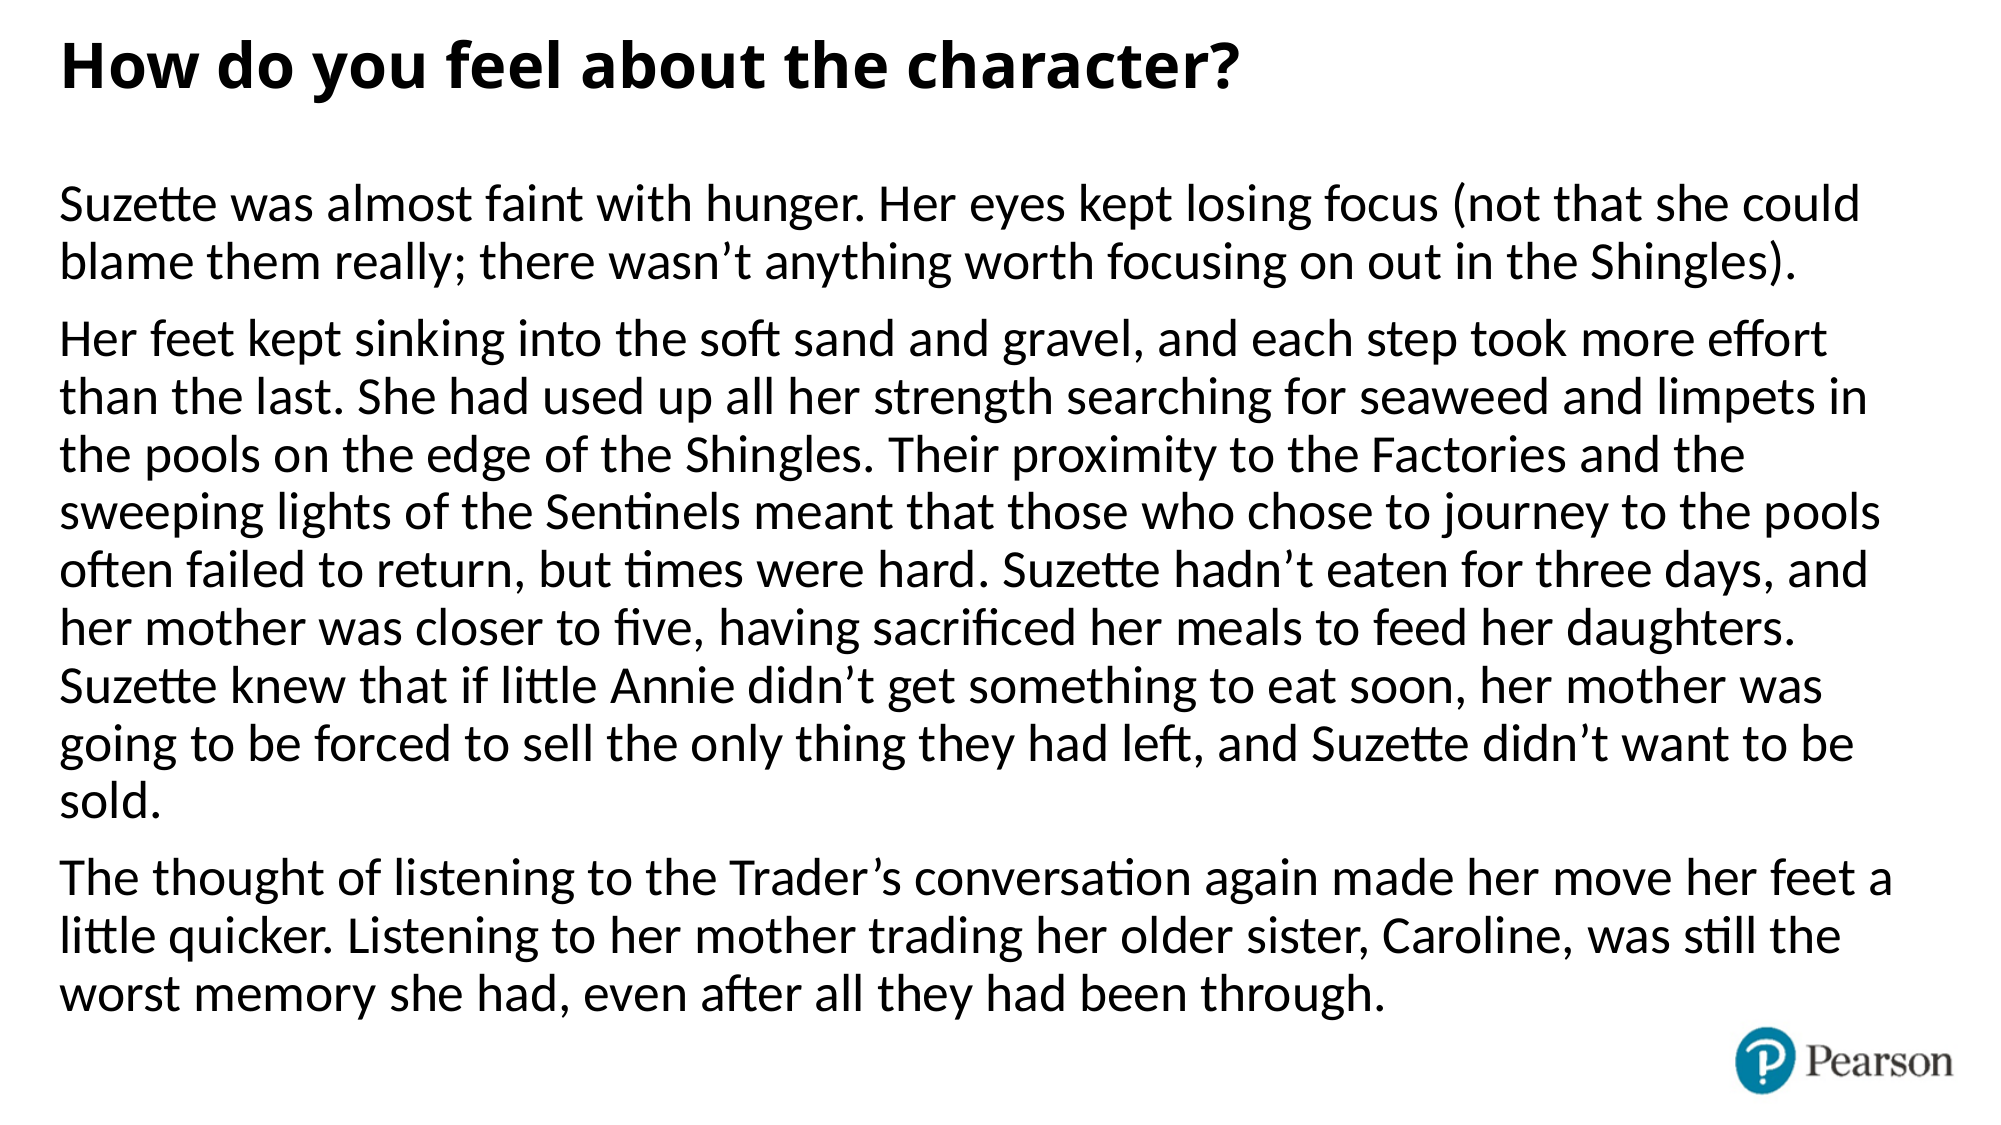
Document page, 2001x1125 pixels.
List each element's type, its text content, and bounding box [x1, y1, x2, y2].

picture [1725, 1012, 1964, 1105]
list Suzette was almost faint with hunger. Her eyes kept losing focus (not that she could blame them really; there wasn’t anything worth focusing on out in the Shingles). Her feet kept sinking into the soft sand and gravel, and each step took more effort than the last. She had used up all her strength searching for seaweed and limpets in the pools on the edge of the Shingles. Their proximity to the Factories and the sweeping lights of the Sentinels meant that those who chose to journey to the pools often failed to return, but times were hard. Suzette hadn’t eaten for three days, and her mother was closer to five, having sacrificed her meals to feed her daughters. Suzette knew that if little Annie didn’t get something to eat soon, her mother was going to be forced to sell the only thing they had left, and Suzette didn’t want to be sold. The thought of listening to the Trader’s conversation again made her move her feet a little quicker. Listening to her mother trading her older sister, Caroline, was still the worst memory she had, even after all they had been through. [44, 167, 1912, 1077]
title How do you feel about the character? [44, 26, 1863, 110]
